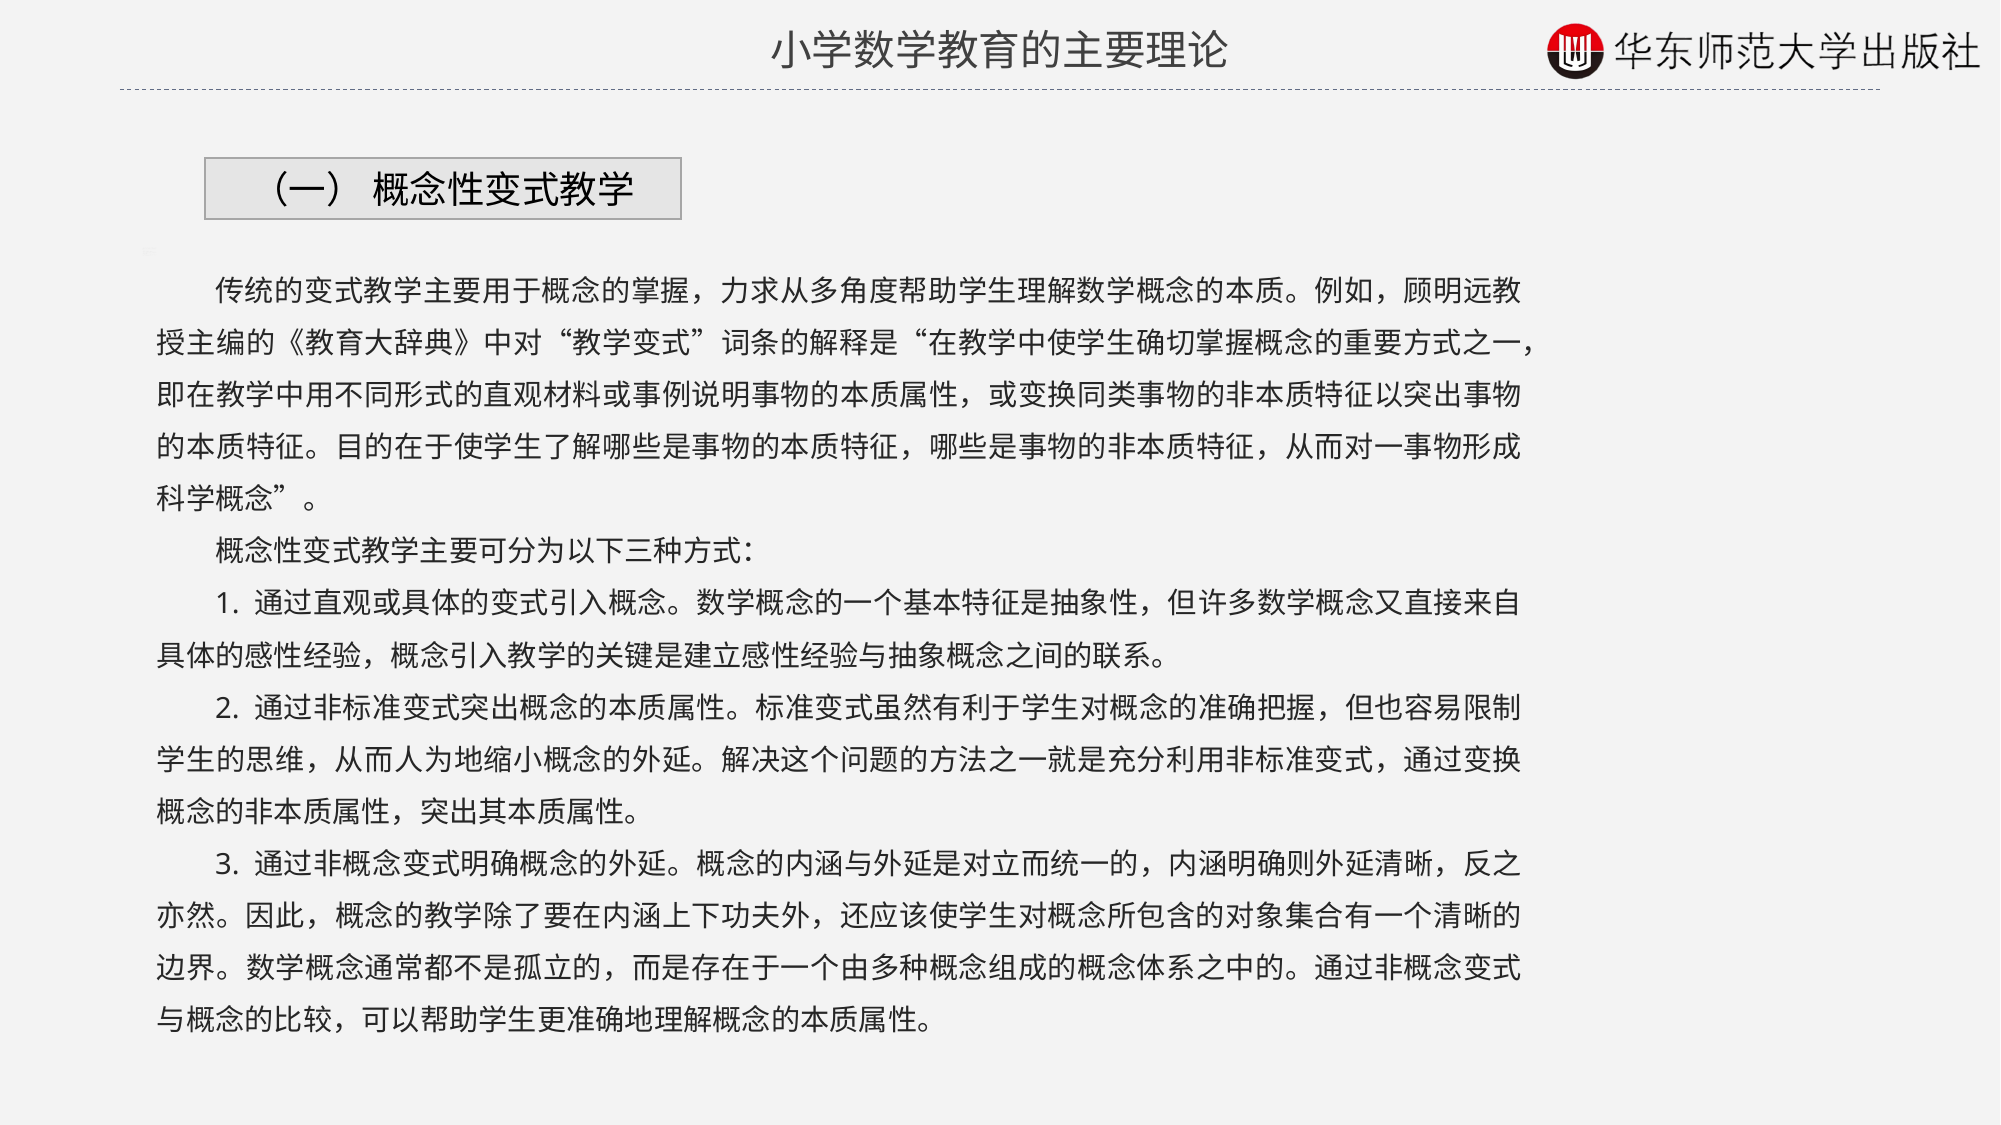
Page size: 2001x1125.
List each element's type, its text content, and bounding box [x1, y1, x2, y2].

text_box 传统的变式教学主要用于概念的掌握，力求从多角度帮助学生理解数学概念的本质。例如，顾明远教授主编的《教育大辞典》中对“教学变式”词条的解释是“在教学中使学生确切掌握概念的重要方式之一，即在教学中用不同形式的直观材料或事例说明事物的本质属性，或变换同类事物的非本质特征以突出事物的本质特征。目的在于使学生了解哪些是事物的本质特征，哪些是事物的非本质特征，从而对一事物形成科学概念”。 概念性变式教学主要可分为以下三种方式： 1. 通过直观或具体的变式引入概念。数学概念的一个基本特征是抽象性，但许多数学概念又直接来自具体的感性经验，概念引入教学的关键是建立感性经验与抽象概念之间的联系。 2. 通过非标准变式突出概念的本质属性。标准变式虽然有利于学生对概念的准确把握，但也容易限制学生的思维，从而人为地缩小概念的外延。解决这个问题的方法之一就是充分利用非标准变式，通过变换概念的非本质属性，突出其本质属性。 3. 通过非概念变式明确概念的外延。概念的内涵与外延是对立而统一的，内涵明确则外延清晰，反之亦然。因此，概念的教学除了要在内涵上下功夫外，还应该使学生对概念所包含的对象集合有一个清晰的边界。数学概念通常都不是孤立的，而是存在于一个由多种概念组成的概念体系之中的。通过非概念变式与概念的比较，可以帮助学生更准确地理解概念的本质属性。 [142, 247, 1537, 1044]
text_box 小学数学教育的主要理论 [680, 23, 1320, 74]
text_box （一） 概念性变式教学 [204, 157, 682, 220]
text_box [1536, 13, 1989, 83]
